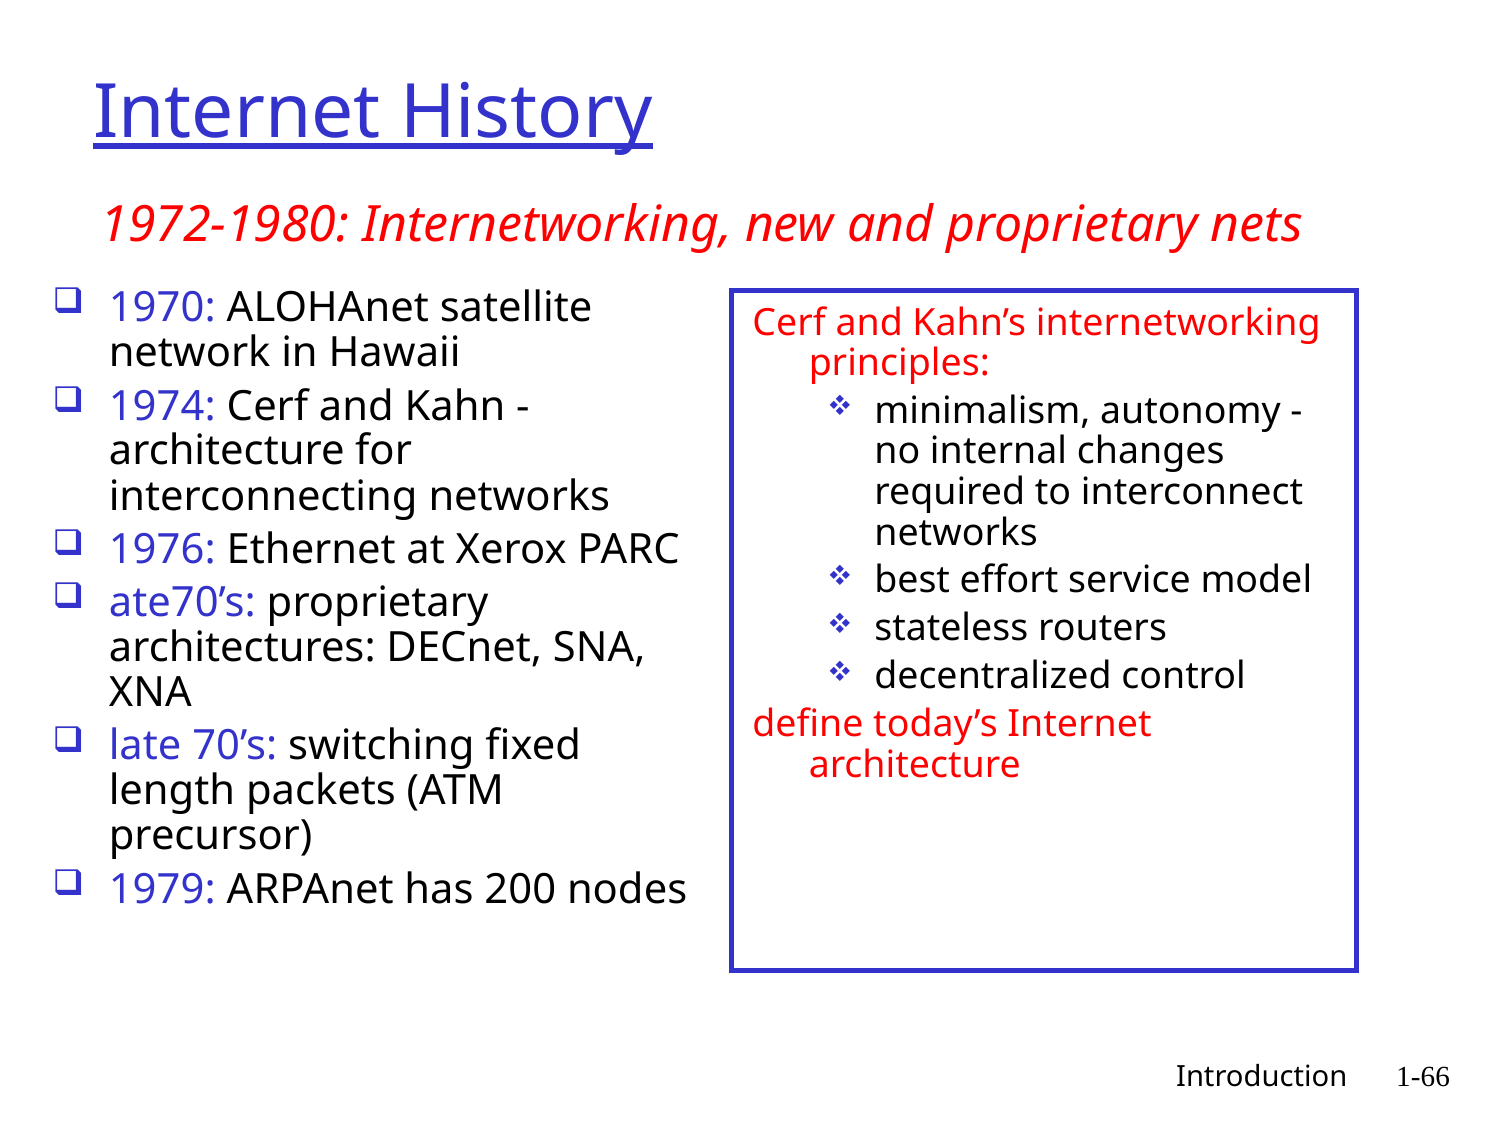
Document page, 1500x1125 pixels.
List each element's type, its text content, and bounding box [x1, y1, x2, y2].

title Internet History [77, 54, 1354, 162]
list Cerf and Kahn’s internetworking principles: minimalism, autonomy - no internal changes required to interconnect networks best effort service model stateless routers decentralized control define today’s Internet architecture [737, 295, 1363, 1026]
text_box 1972-1980: Internetworking, new and proprietary nets [85, 168, 1394, 275]
slide_number 1-66 [1362, 1049, 1466, 1125]
footer Introduction [887, 1049, 1362, 1125]
text_box [731, 290, 1357, 971]
list 1970: ALOHAnet satellite network in Hawaii 1974: Cerf and Kahn - architecture for interconnecting networks 1976: Ethernet at Xerox PARC ate70’s: proprietary architectures: DECnet, SNA, XNA late 70’s: switching fixed length packets (ATM precursor) 1979: ARPAnet has 200 nodes [37, 277, 719, 1010]
